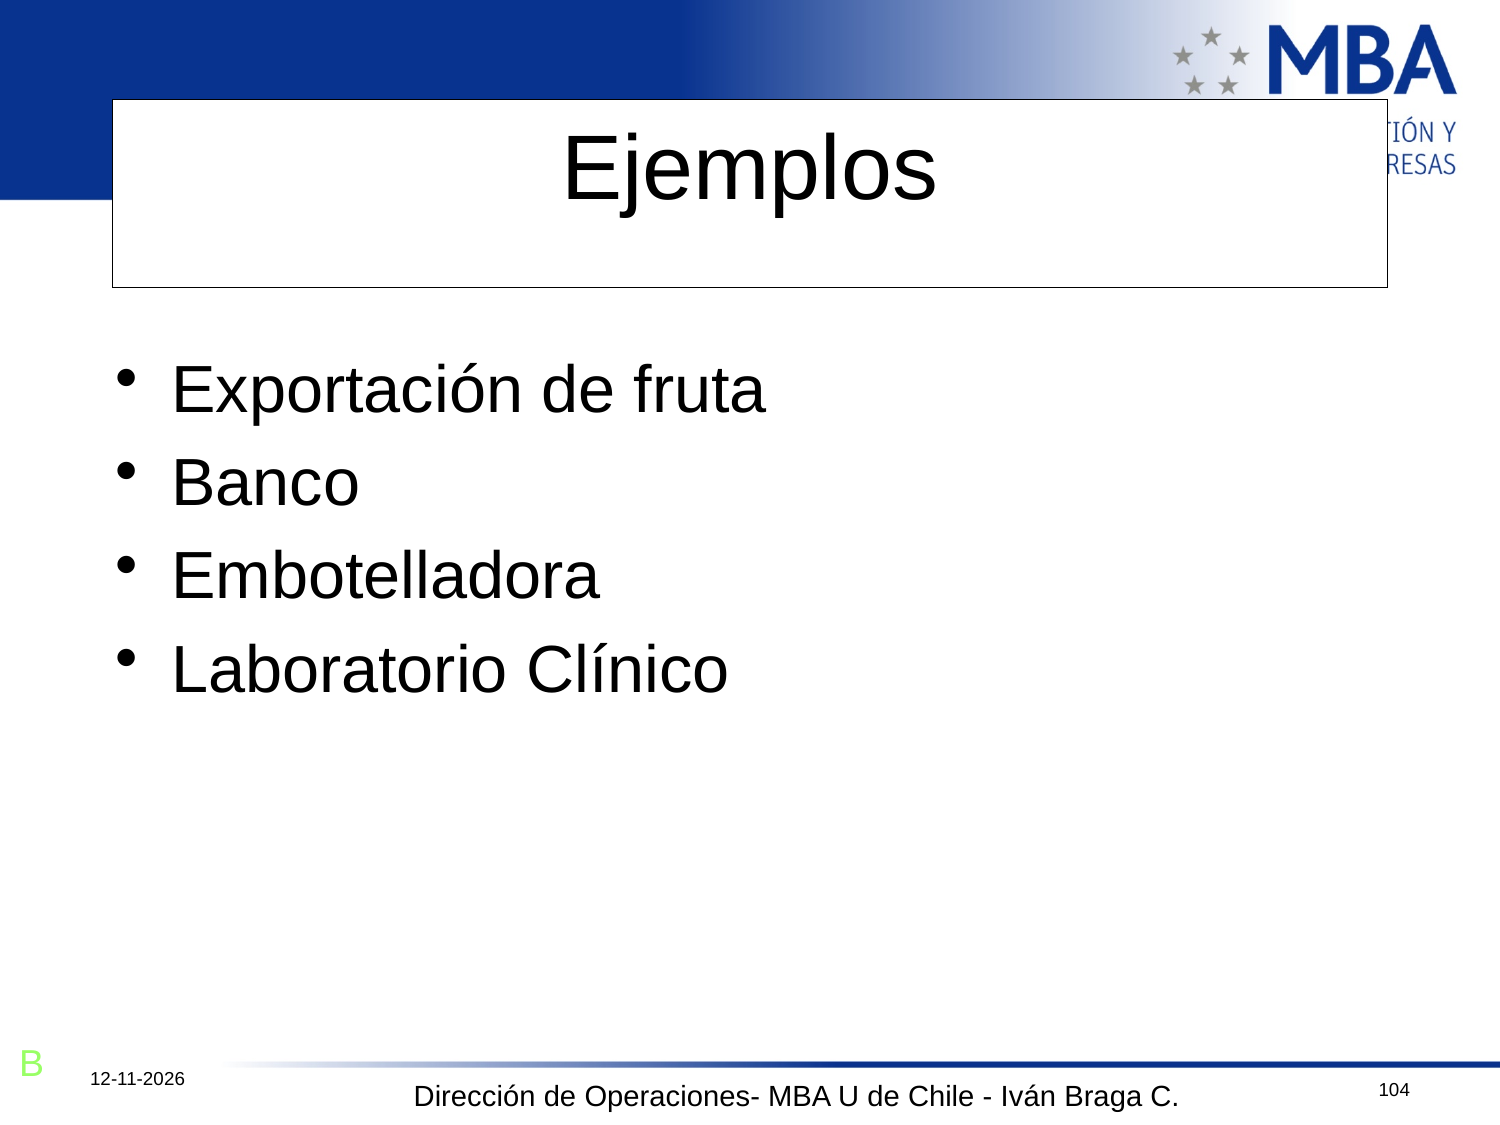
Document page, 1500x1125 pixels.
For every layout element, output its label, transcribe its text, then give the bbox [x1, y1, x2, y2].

picture [426, 1089, 430, 1103]
list Exportación de fruta Banco Embotelladora Laboratorio Clínico [100, 338, 1451, 1081]
picture [0, 0, 1500, 1125]
text_box B [4, 1031, 60, 1092]
picture [1034, 1081, 1234, 1125]
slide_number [74, 1058, 426, 1103]
footer [501, 1081, 1034, 1125]
title Ejemplos [112, 99, 1388, 288]
slide_number 104 [1234, 1070, 1426, 1125]
